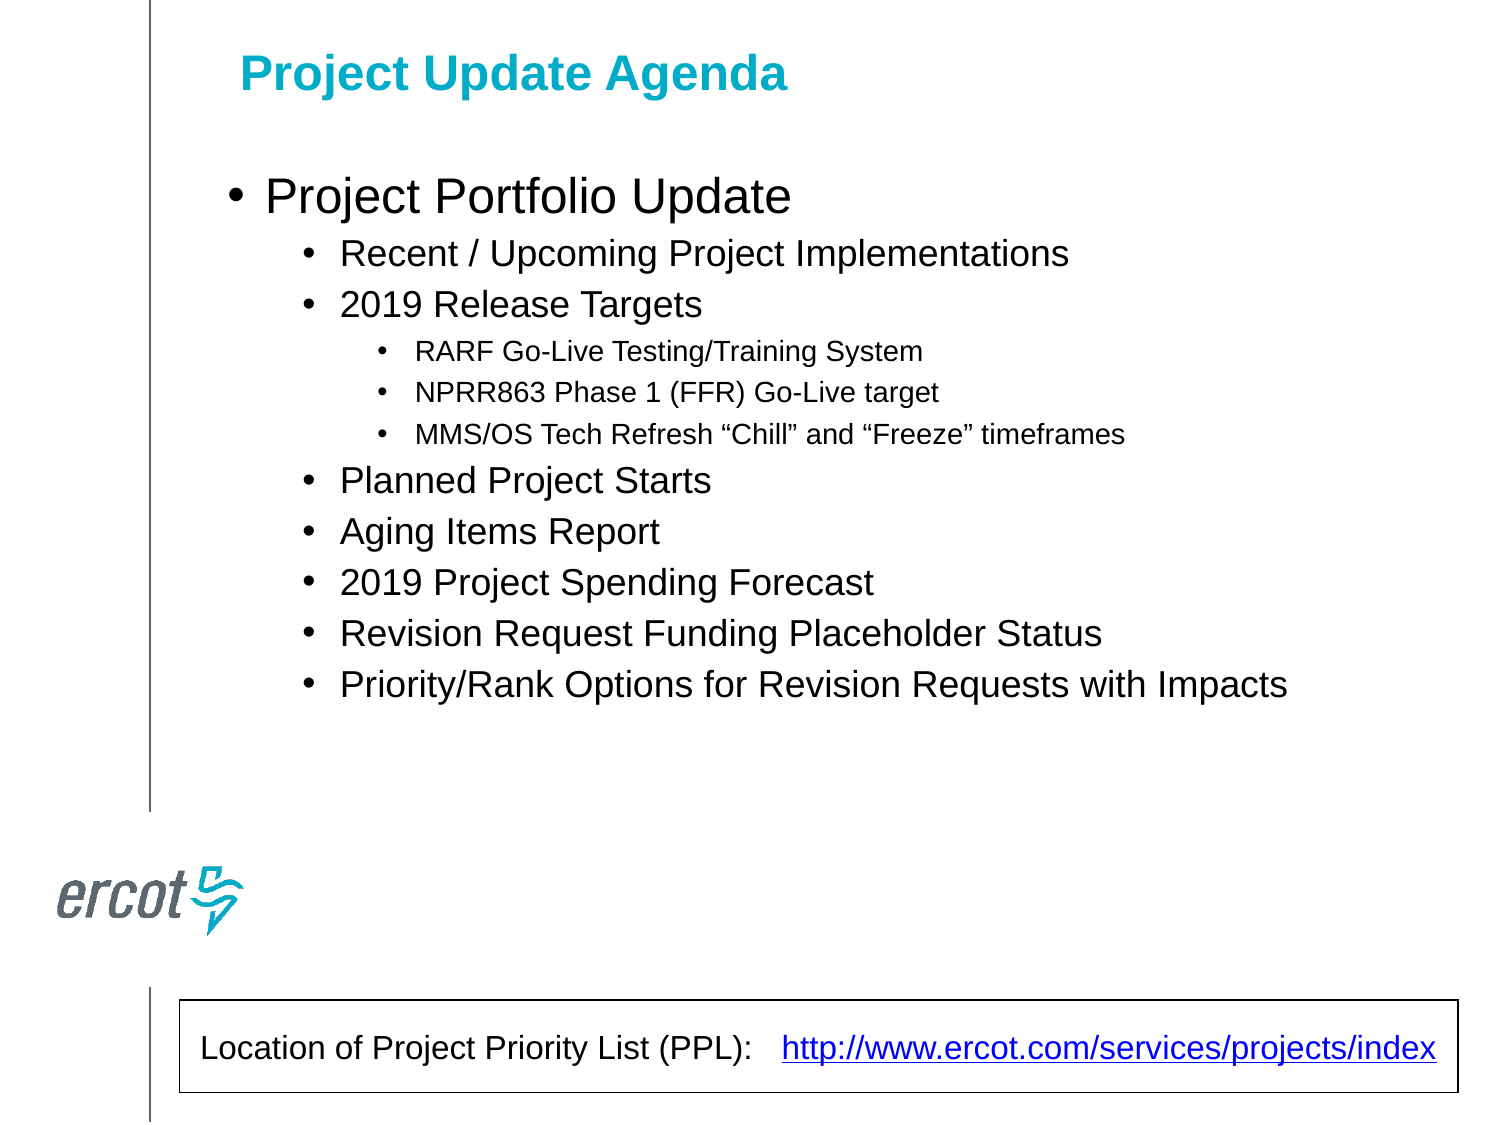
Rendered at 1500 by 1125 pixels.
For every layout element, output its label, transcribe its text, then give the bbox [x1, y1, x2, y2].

list Project Portfolio Update Recent / Upcoming Project Implementations 2019 Release Targets RARF Go-Live Testing/Training System NPRR863 Phase 1 (FFR) Go-Live target MMS/OS Tech Refresh “Chill” and “Freeze” timeframes Planned Project Starts Aging Items Report 2019 Project Spending Forecast Revision Request Funding Placeholder Status Priority/Rank Options for Revision Requests with Impacts [212, 162, 1350, 838]
text_box Project Update Agenda [224, 39, 1063, 125]
picture [53, 862, 247, 938]
text_box Location of Project Priority List (PPL): http://www.ercot.com/services/projects/index [179, 999, 1459, 1093]
